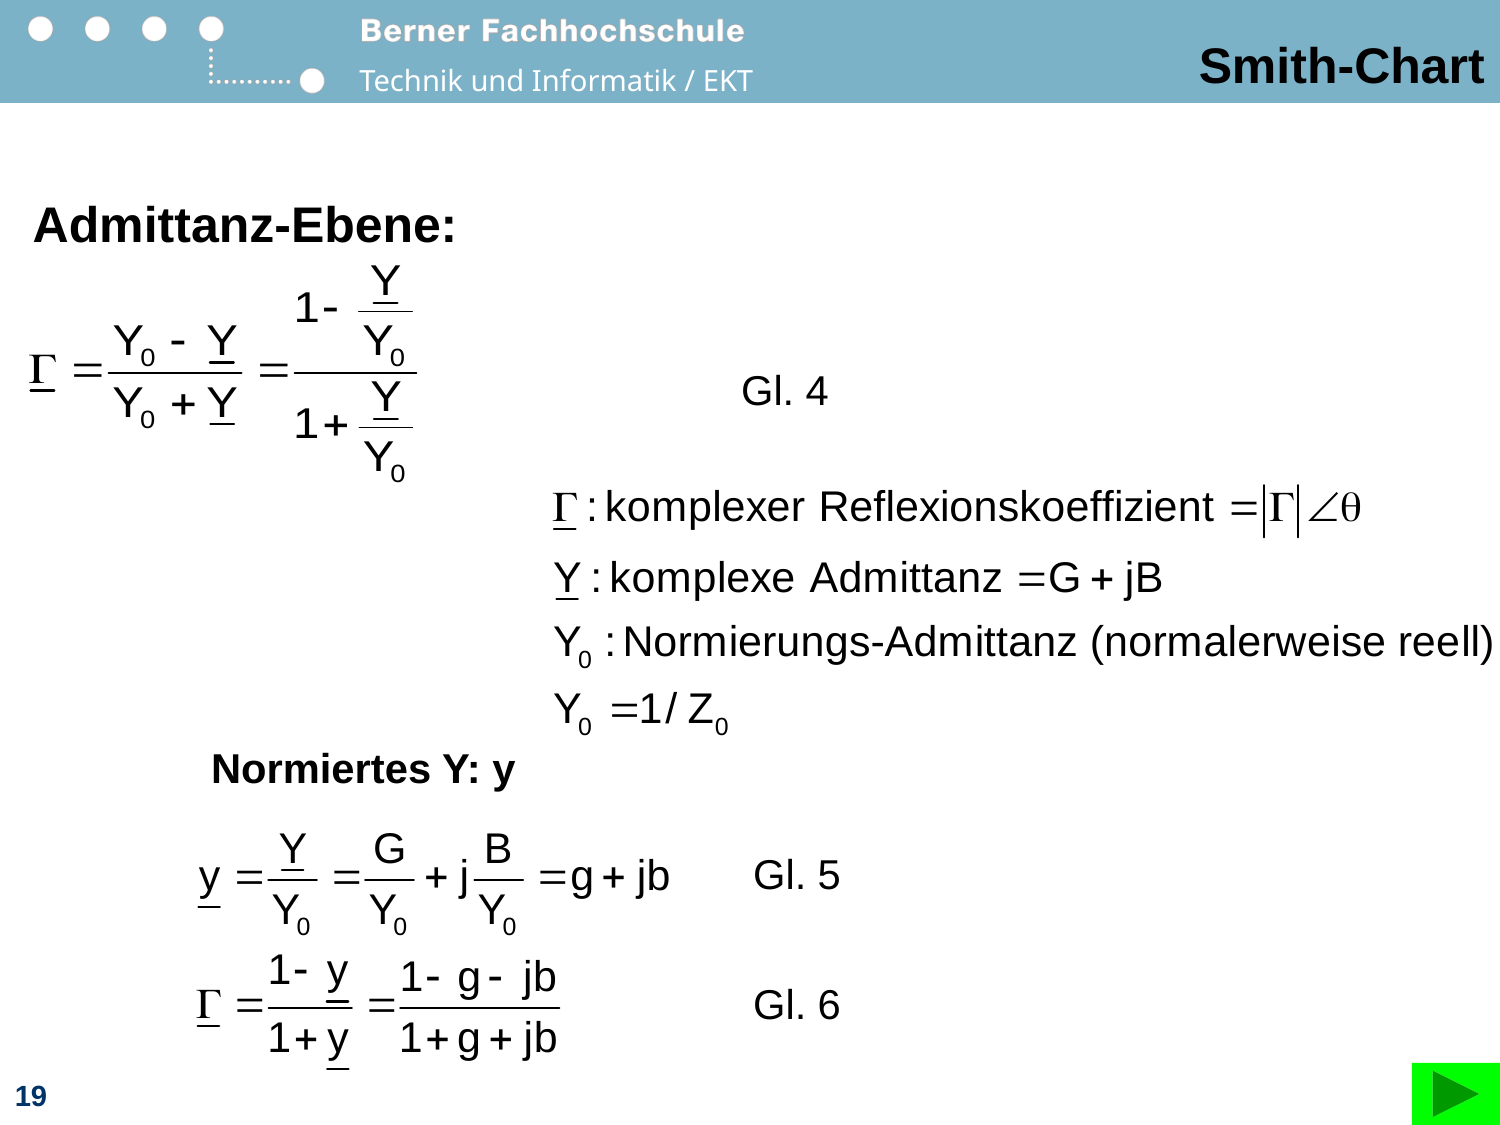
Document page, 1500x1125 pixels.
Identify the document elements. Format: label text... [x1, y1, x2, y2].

text_box Gl. 6 [738, 976, 857, 1037]
text_box Gl. 5 [738, 846, 857, 907]
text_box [190, 822, 679, 945]
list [21, 253, 425, 492]
picture [0, 0, 1500, 111]
text_box Gl. 4 [726, 362, 845, 422]
title Smith-Chart [643, 0, 1500, 102]
list Admittanz-Ebene: [17, 184, 726, 1060]
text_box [545, 477, 1500, 743]
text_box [189, 943, 570, 1080]
text_box Normiertes Y: y [196, 739, 531, 800]
text_box [1411, 1062, 1500, 1125]
